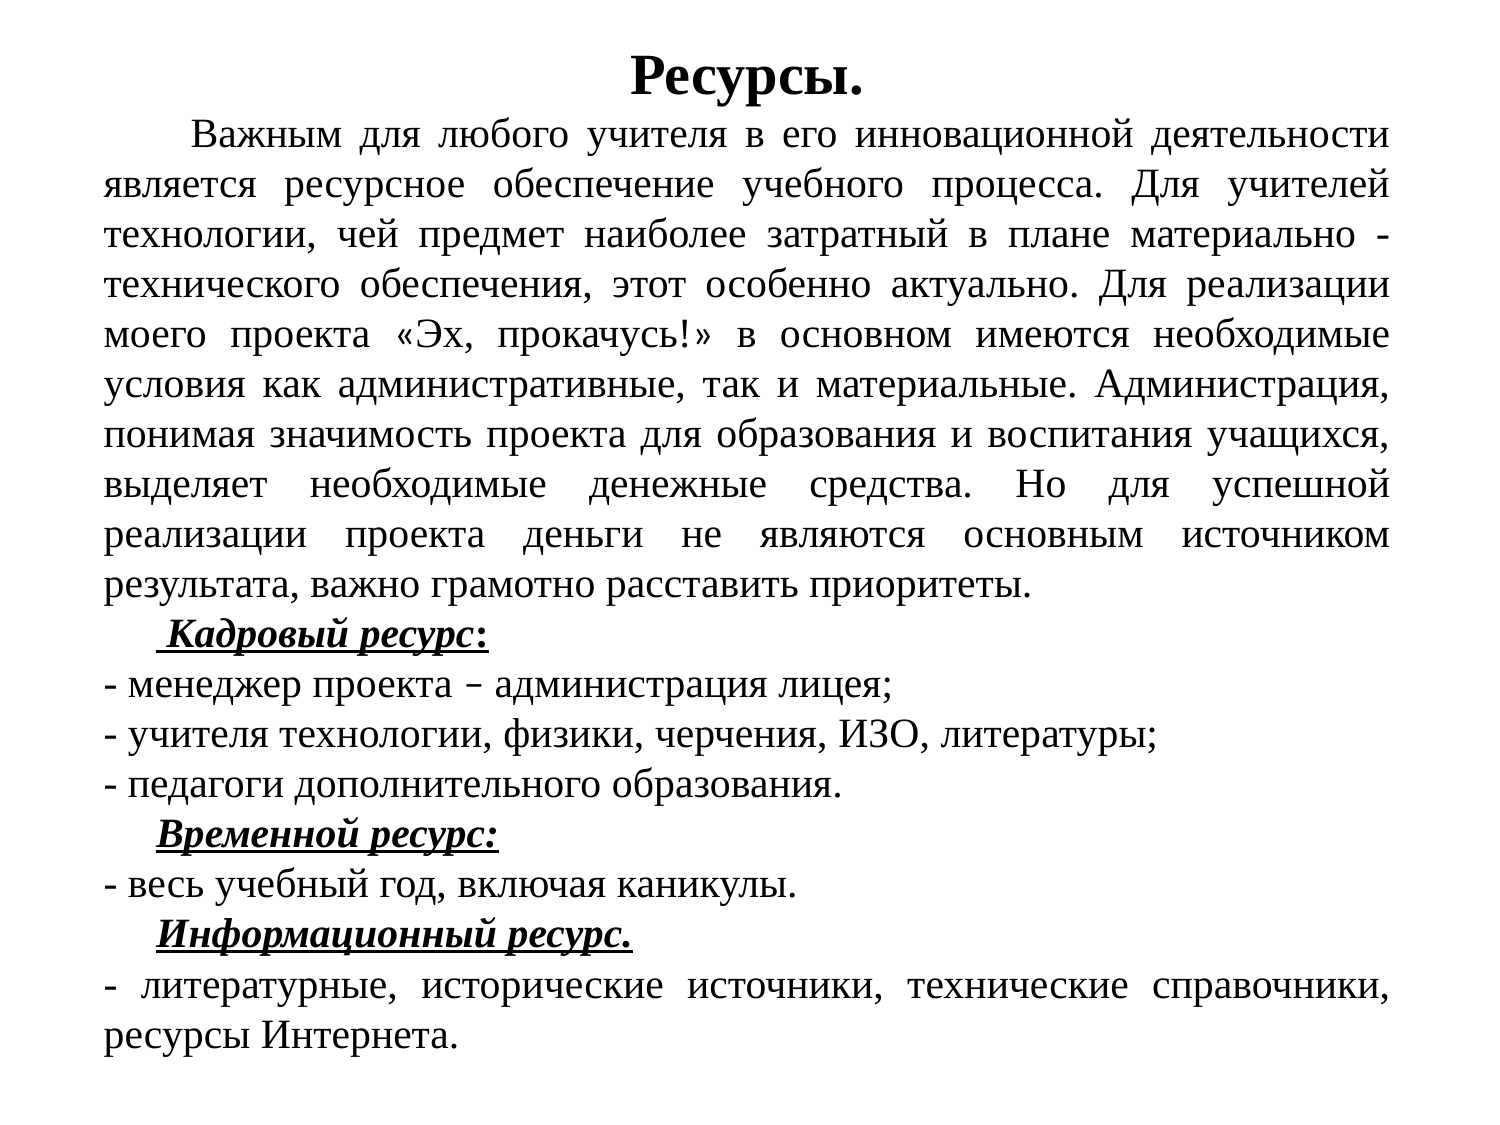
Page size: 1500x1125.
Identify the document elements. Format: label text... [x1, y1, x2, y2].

text_box Ресурсы. Важным для любого учителя в его инновационной деятельности является ресурсное обеспечение учебного процесса. Для учителей технологии, чей предмет наиболее затратный в плане материально - технического обеспечения, этот особенно актуально. Для реализации моего проекта «Эх, прокачусь!» в основном имеются необходимые условия как административные, так и материальные. Администрация, понимая значимость проекта для образования и воспитания учащихся, выделяет необходимые денежные средства. Но для успешной реализации проекта деньги не являются основным источником результата, важно грамотно расставить приоритеты. Кадровый ресурс: - менеджер проекта – администрация лицея; - учителя технологии, физики, черчения, ИЗО, литературы; - педагоги дополнительного образования. Временной ресурс: - весь учебный год, включая каникулы. Информационный ресурс. - литературные, исторические источники, технические справочники, ресурсы Интернета. [88, 28, 1406, 1064]
